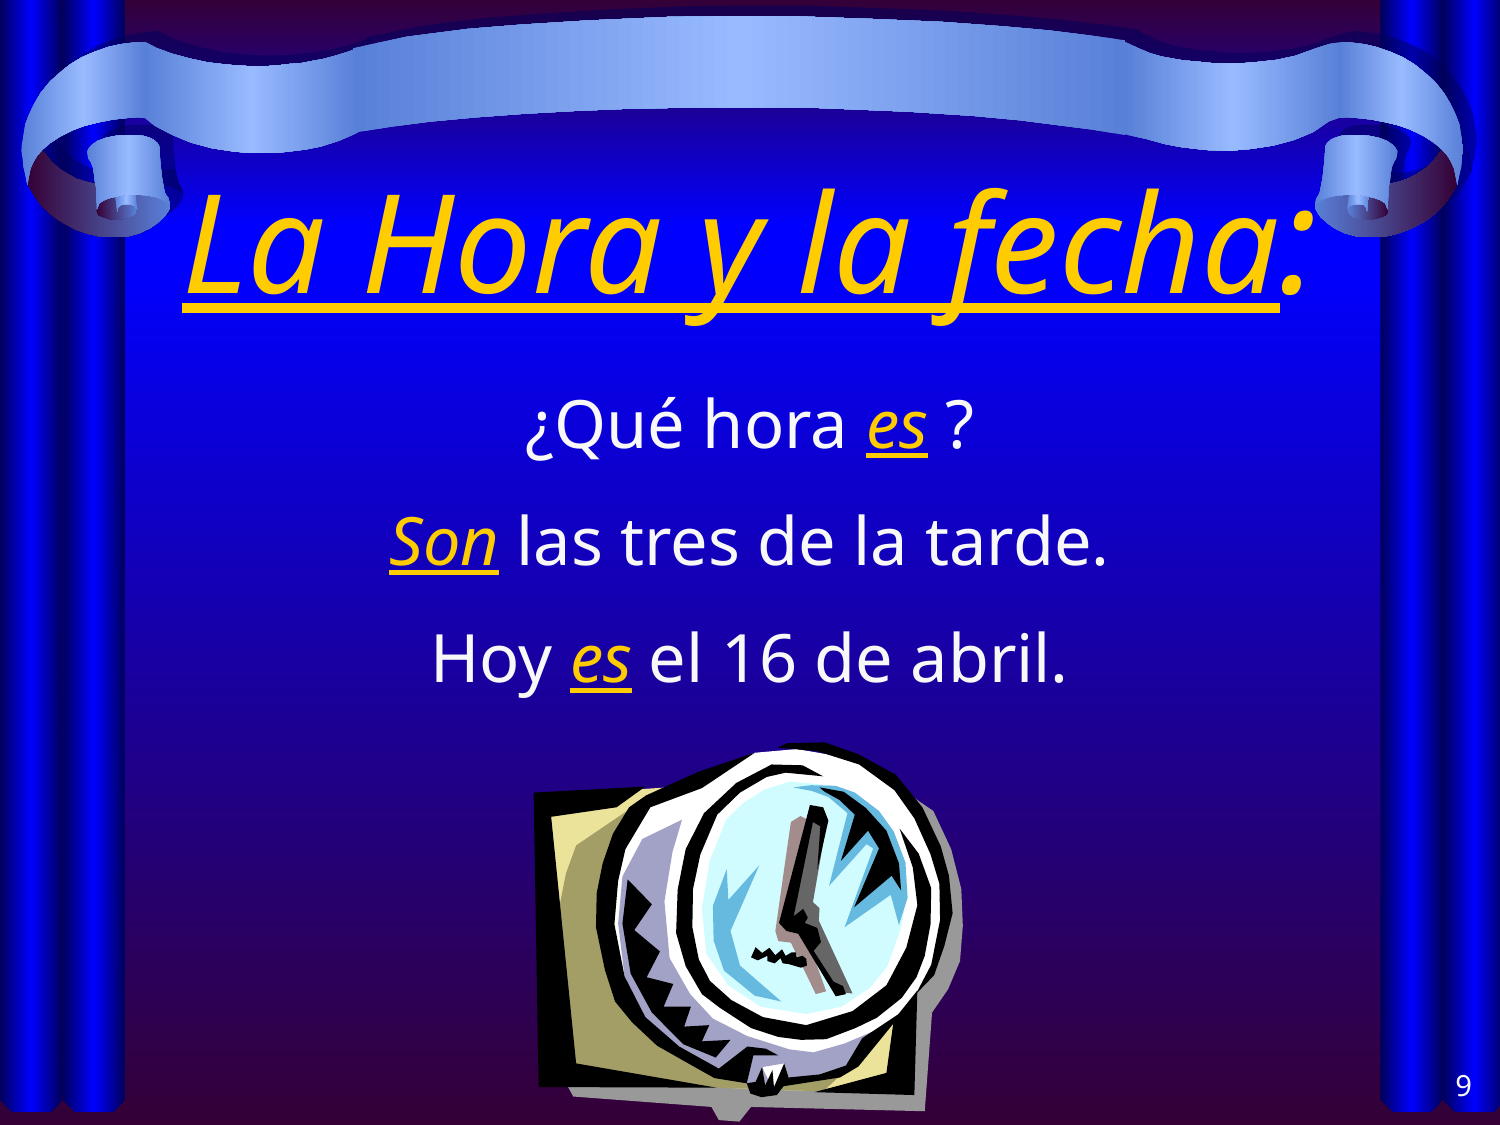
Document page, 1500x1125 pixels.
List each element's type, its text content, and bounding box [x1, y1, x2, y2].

picture [533, 740, 967, 1125]
title La Hora y la fecha: [112, 112, 1388, 300]
list ¿Qué hora es ? Son las tres de la tarde. Hoy es el 16 de abril. [112, 350, 1388, 738]
slide_number 9 [1187, 1050, 1500, 1125]
